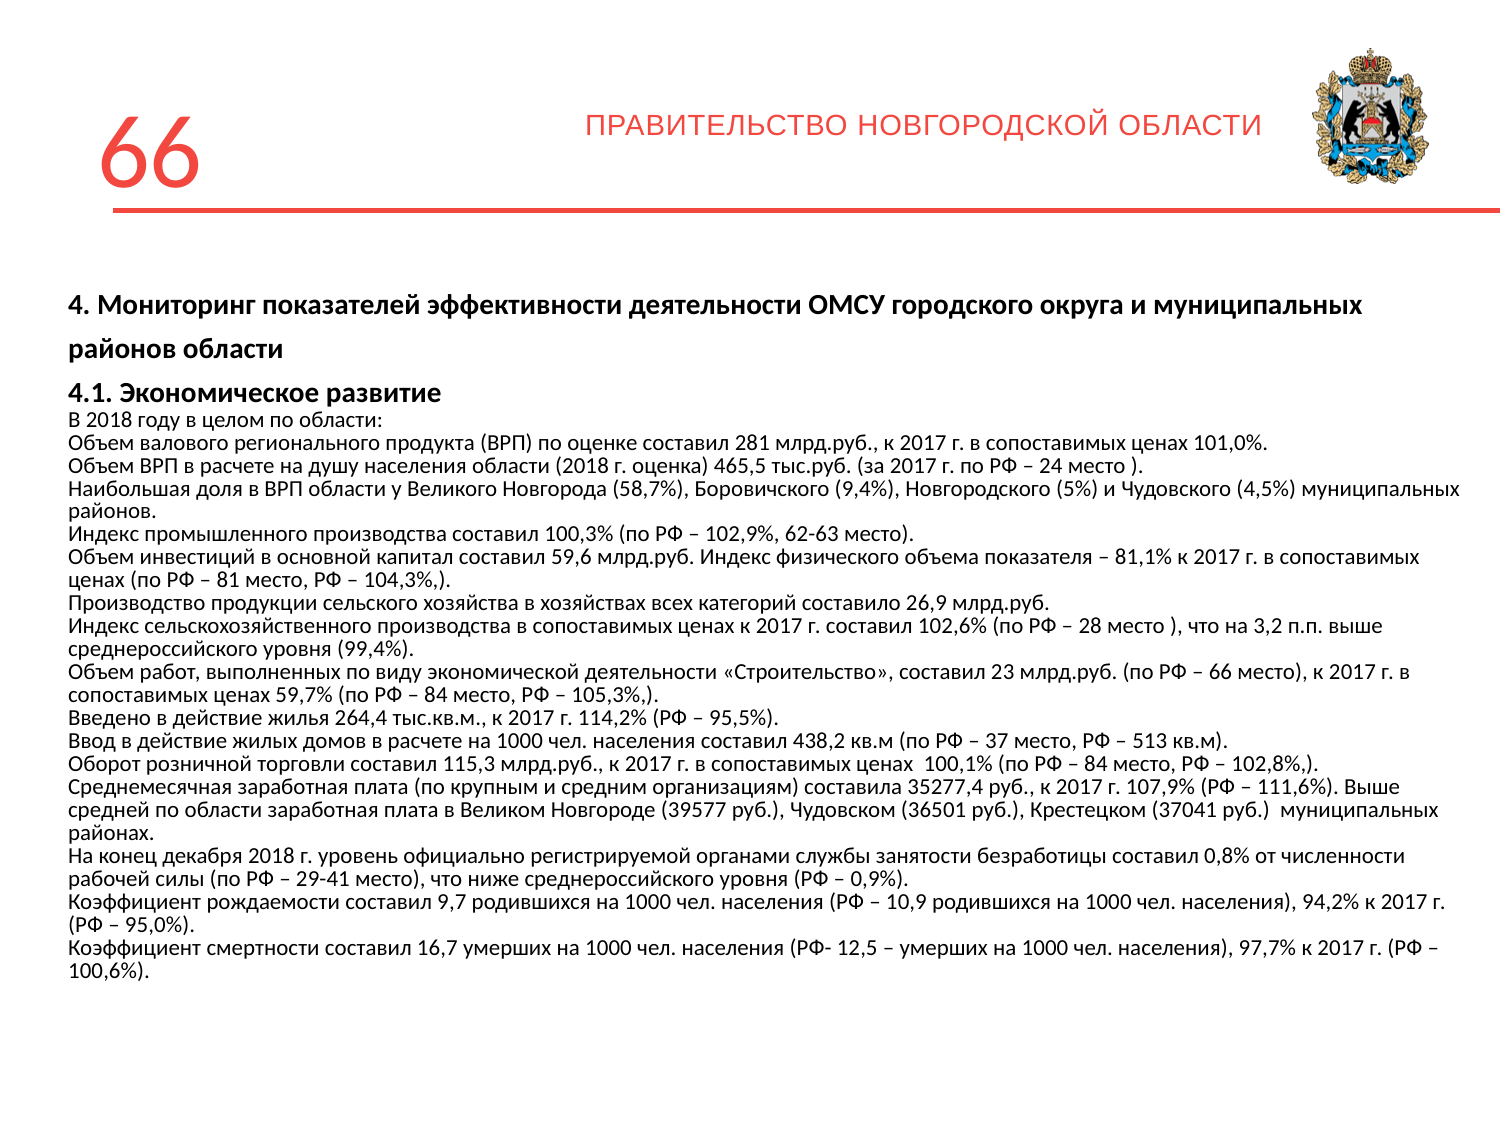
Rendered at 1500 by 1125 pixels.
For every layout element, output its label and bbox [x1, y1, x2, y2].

text_box [82, 75, 218, 216]
table_header [54, 272, 1482, 1103]
picture [1311, 48, 1429, 184]
text_box [570, 102, 1311, 147]
